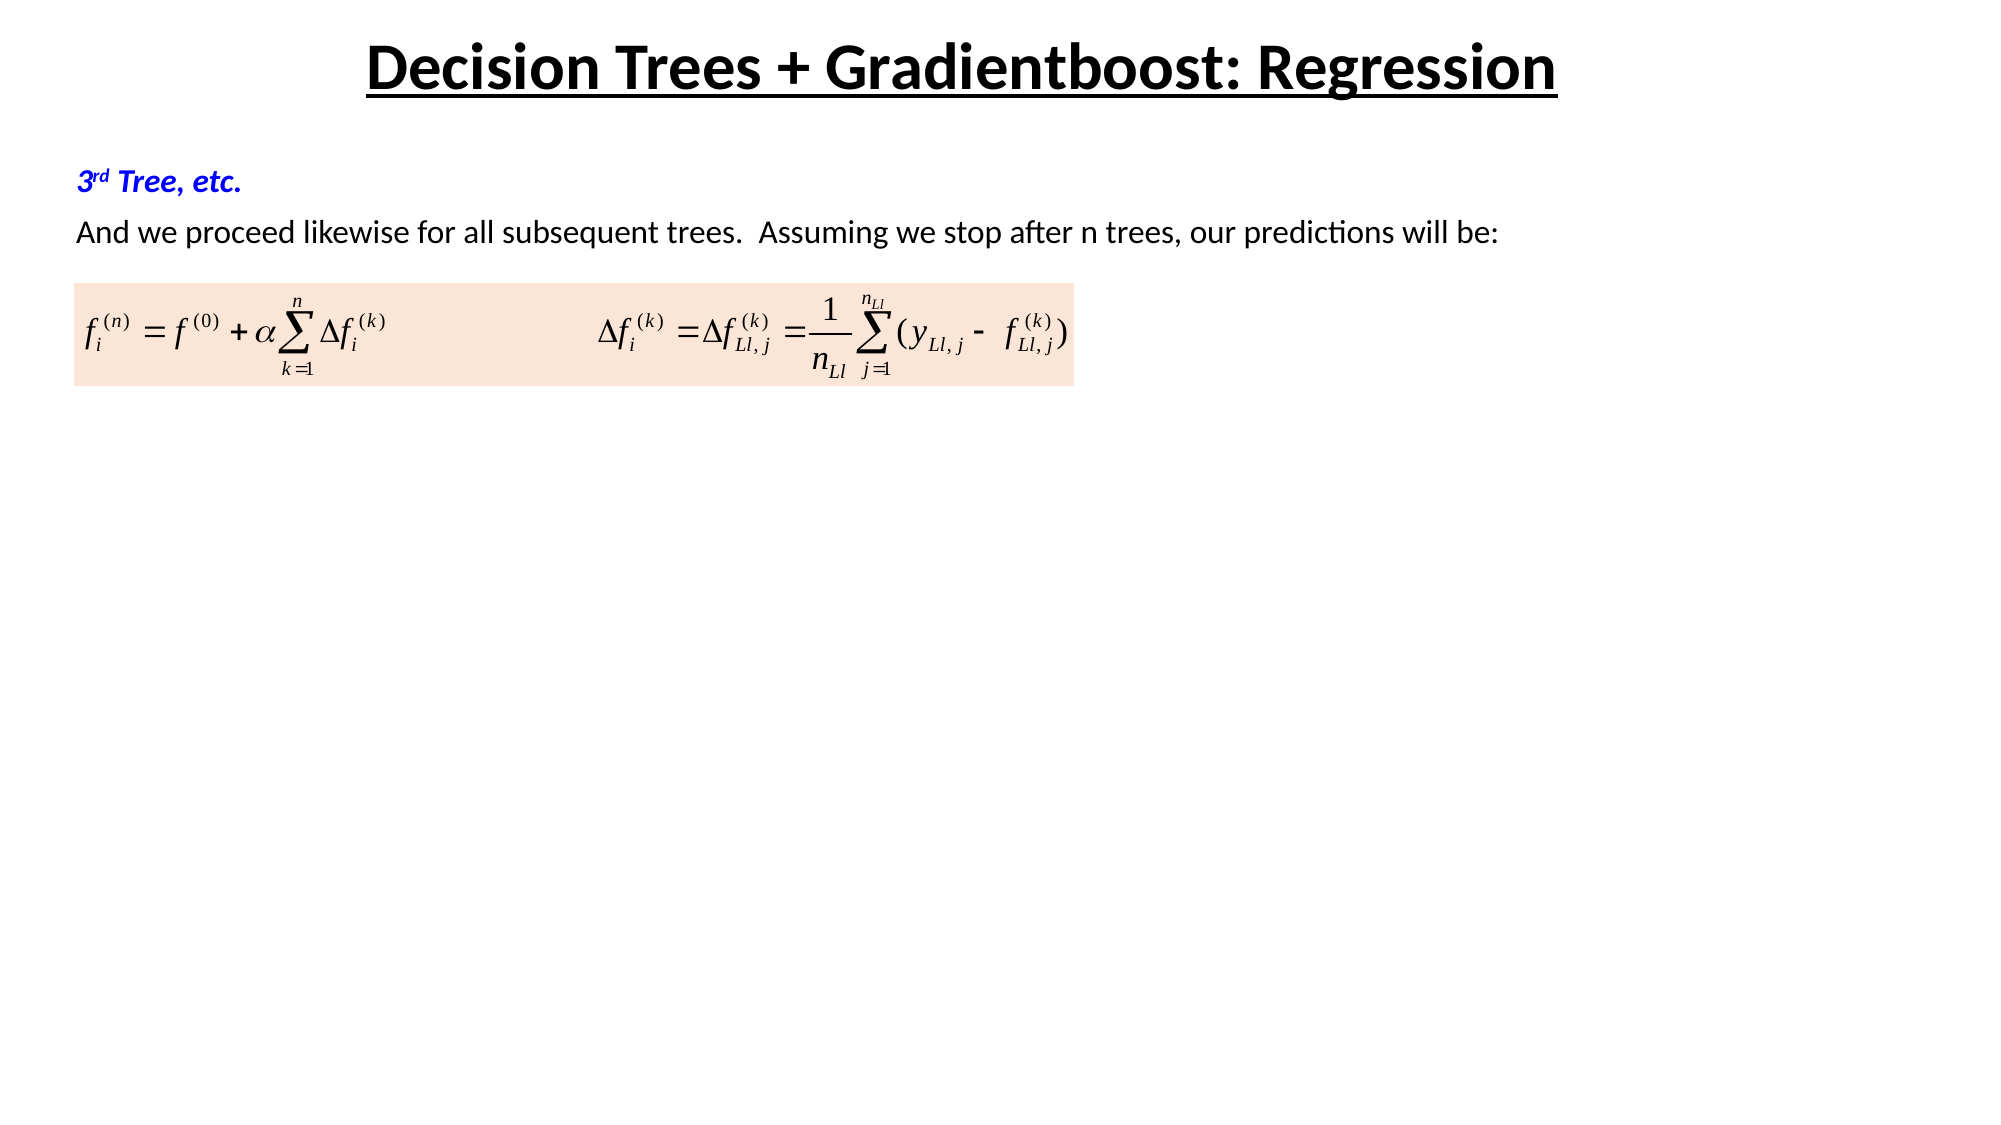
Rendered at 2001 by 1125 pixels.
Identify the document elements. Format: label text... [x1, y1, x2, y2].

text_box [73, 282, 1075, 386]
text_box And we proceed likewise for all subsequent trees. Assuming we stop after n trees, our predictions will be: [61, 203, 1563, 258]
text_box Decision Trees + Gradientboost: Regression [351, 15, 1667, 111]
text_box 3rd Tree, etc. [61, 151, 291, 207]
